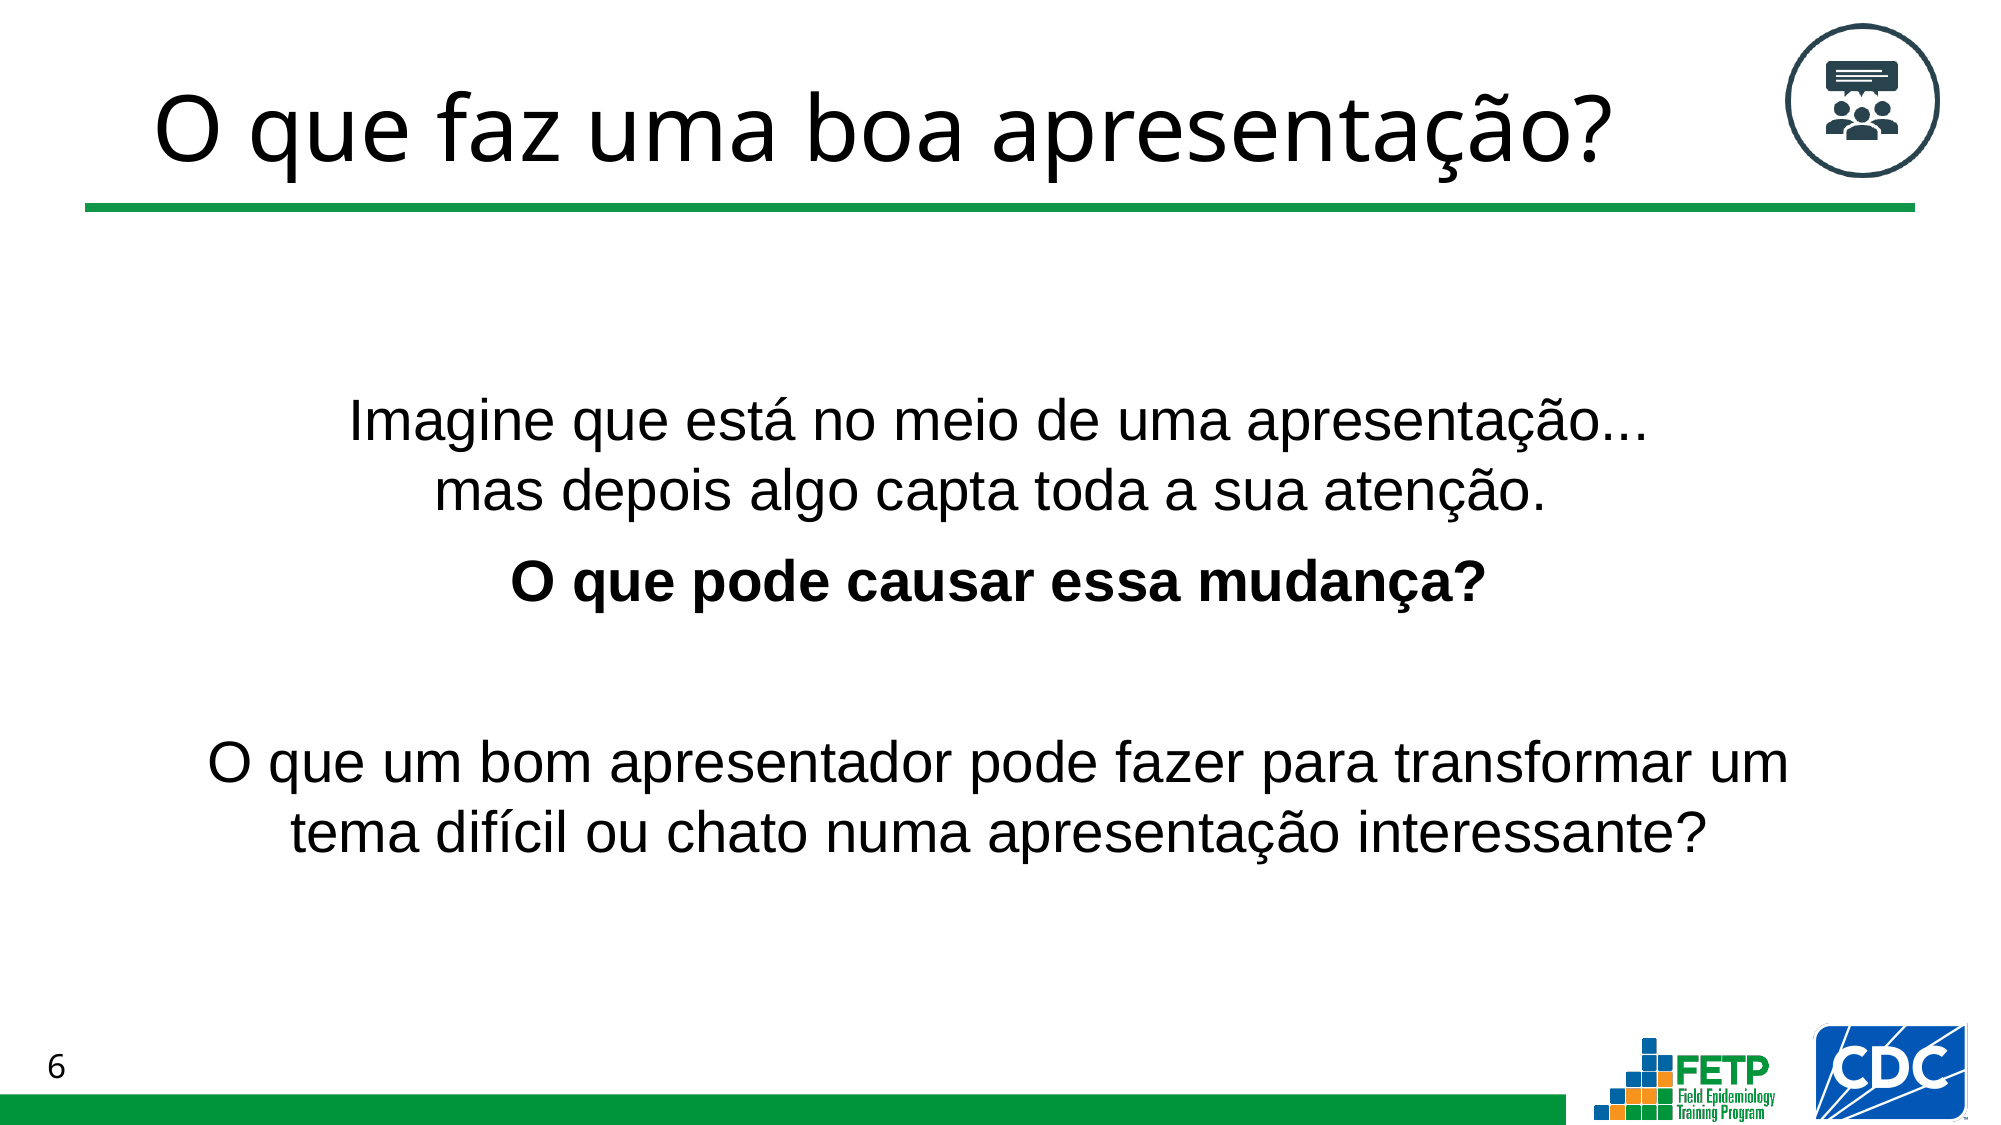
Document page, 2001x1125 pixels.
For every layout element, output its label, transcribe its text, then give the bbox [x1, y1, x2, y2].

picture [1785, 23, 1940, 178]
picture [1813, 1023, 1968, 1122]
title O que faz uma boa apresentação? [137, 75, 1738, 207]
list Imagine que está no meio de uma apresentação... mas depois algo capta toda a sua atenção. O que pode causar essa mudança? O que um bom apresentador pode fazer para transformar um tema difícil ou chato numa apresentação interessante? [137, 242, 1863, 1004]
picture [1594, 1038, 1775, 1122]
